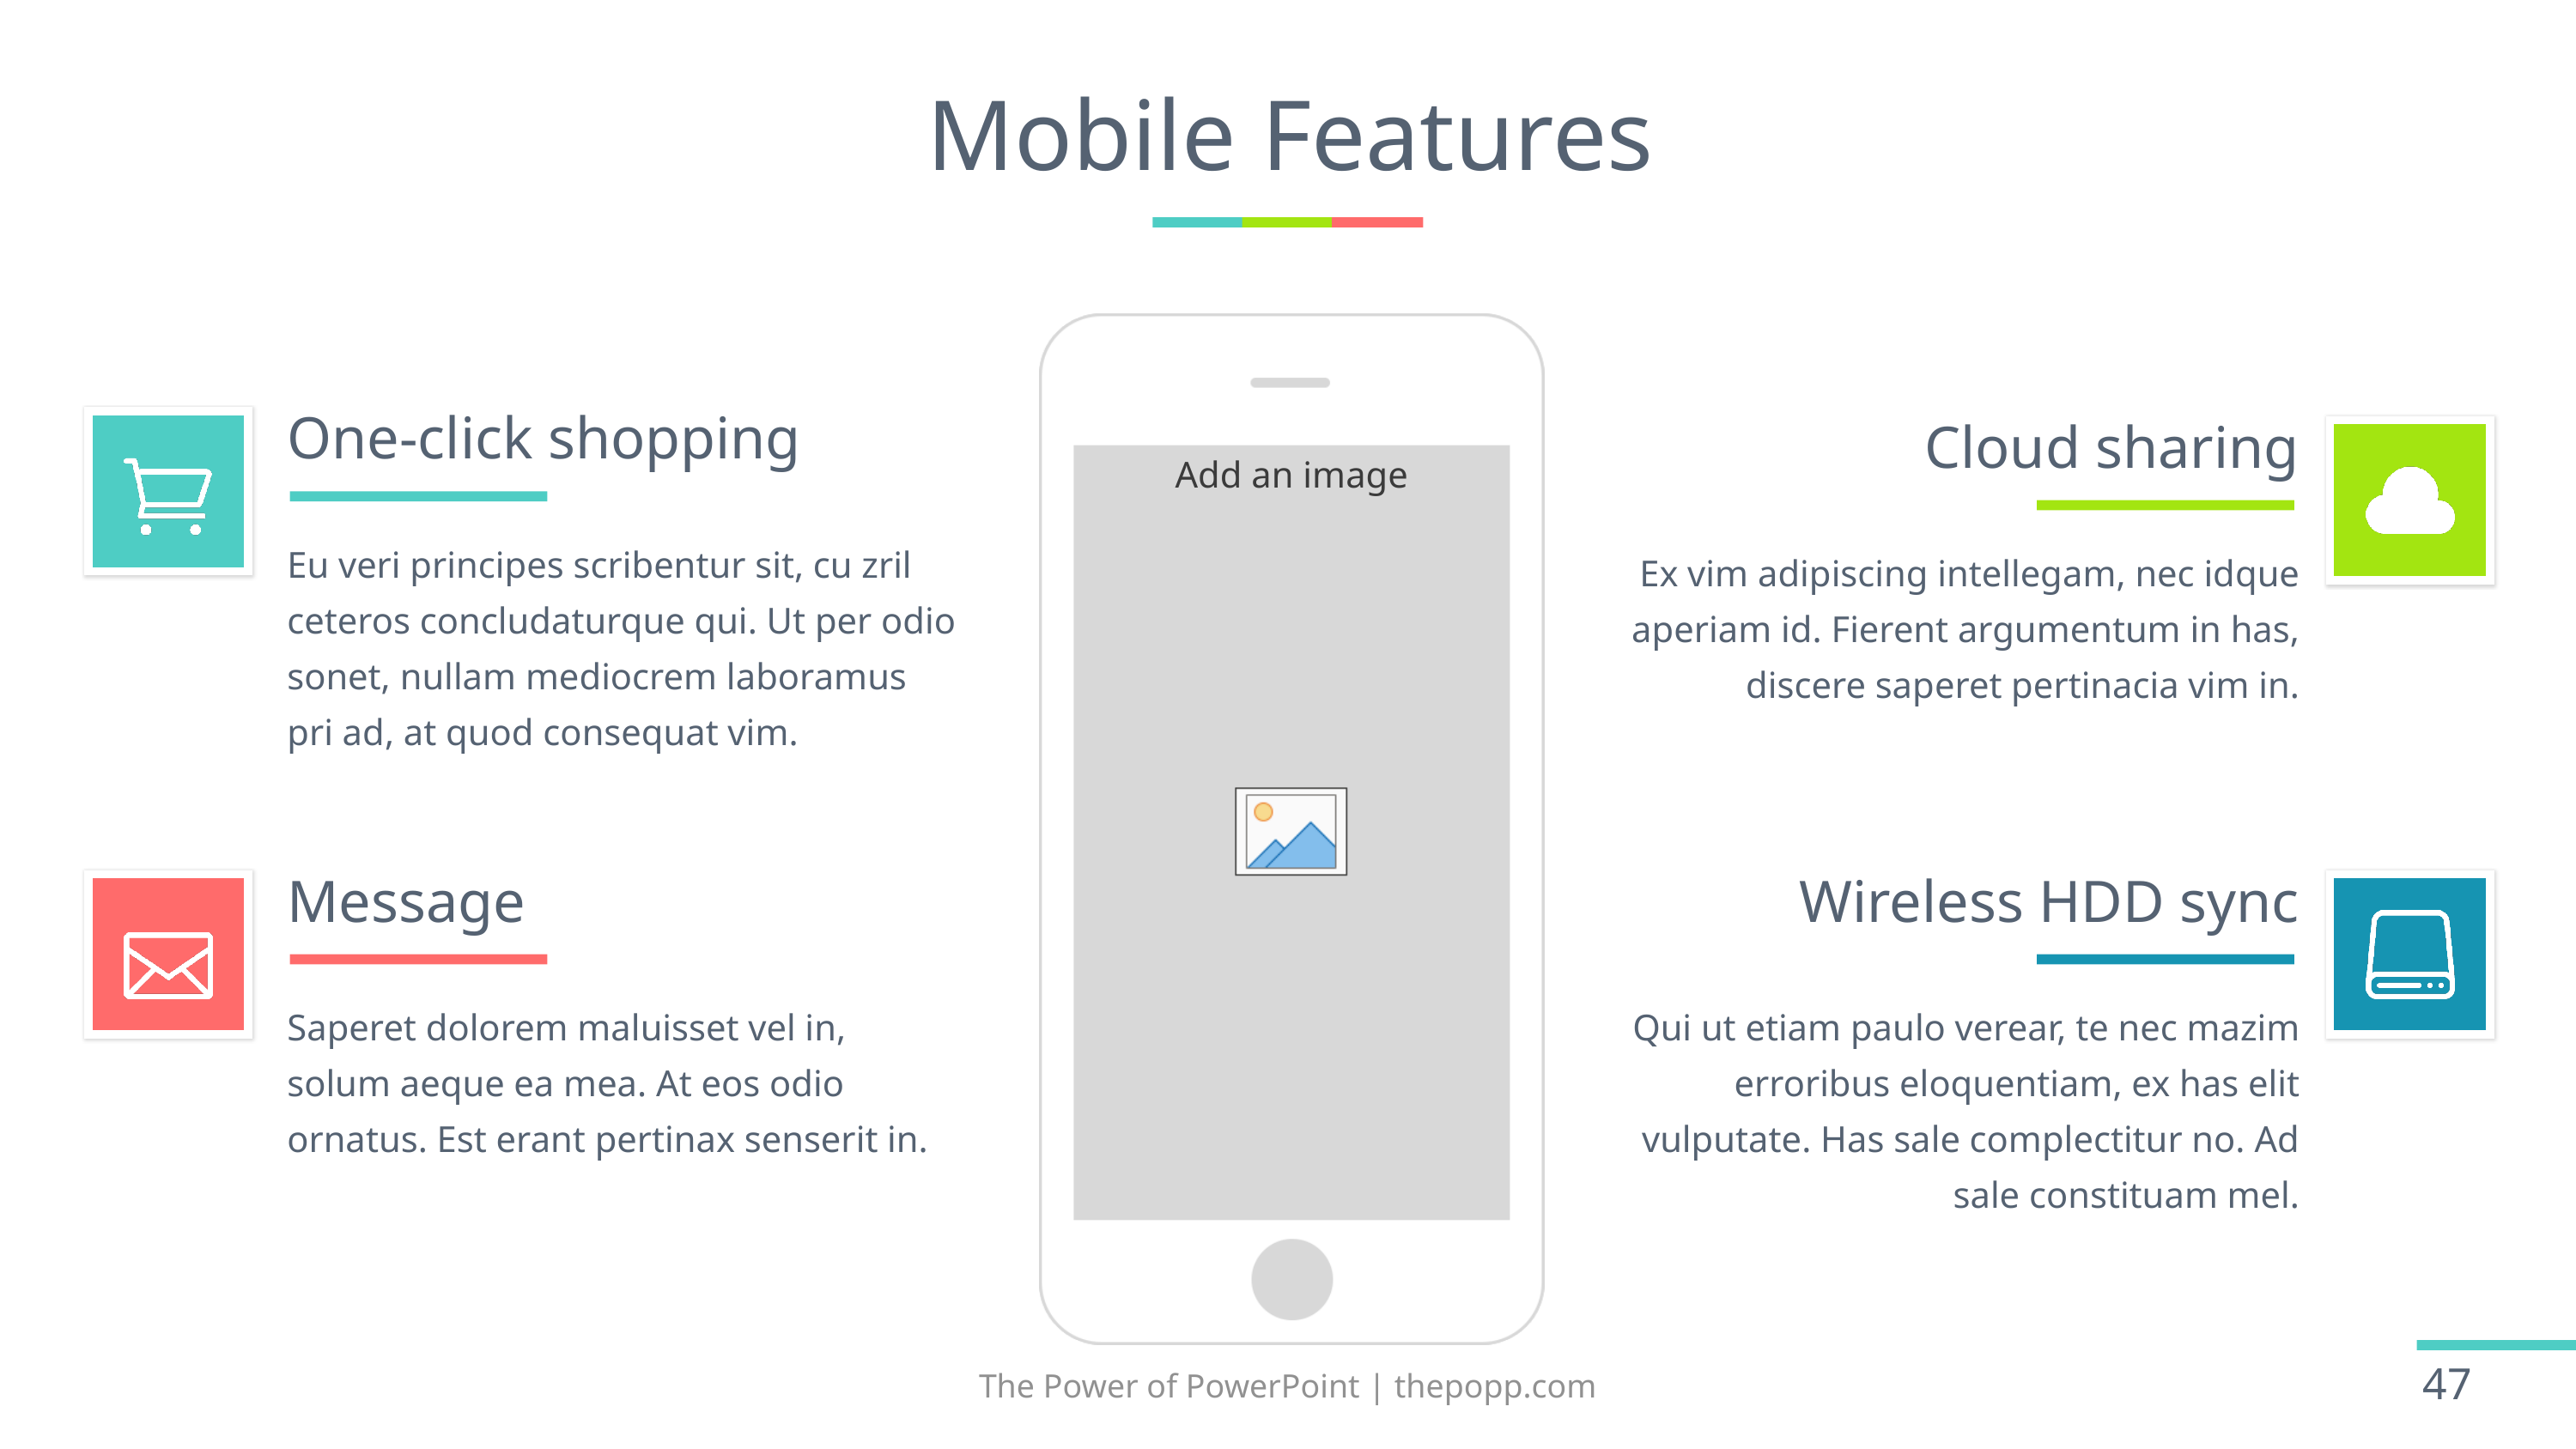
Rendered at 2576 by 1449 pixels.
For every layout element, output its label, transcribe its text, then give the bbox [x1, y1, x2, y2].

list Qui ut etiam paulo verear, te nec mazim erroribus eloquentiam, ex has elit vulputate. Has sale complectitur no. Ad sale constituam mel. [1604, 985, 2313, 1276]
title Mobile Features [69, 49, 2512, 230]
list Saperet dolorem maluisset vel in, solum aeque ea mea. At eos odio ornatus. Est erant pertinax senserit in. [274, 985, 971, 1276]
picture [2366, 455, 2455, 545]
picture [1039, 313, 1545, 1345]
list Ex vim adipiscing intellegam, nec idque aperiam id. Fierent argumentum in has, discere saperet pertinacia vim in. [1604, 531, 2313, 822]
picture [124, 446, 213, 536]
list One-click shopping [274, 383, 971, 489]
list Message [274, 846, 971, 952]
footer The Power of PowerPoint | thepopp.com [853, 1349, 1723, 1427]
picture [124, 910, 213, 999]
list Cloud sharing [1604, 392, 2313, 498]
list Wireless HDD sync [1604, 846, 2313, 952]
slide_number 47 [2409, 1351, 2576, 1421]
list Eu veri principes scribentur sit, cu zril ceteros concludaturque qui. Ut per odio sonet, nullam mediocrem laboramus pri ad, at quod consequat vim. [274, 523, 971, 813]
picture [2366, 910, 2455, 999]
